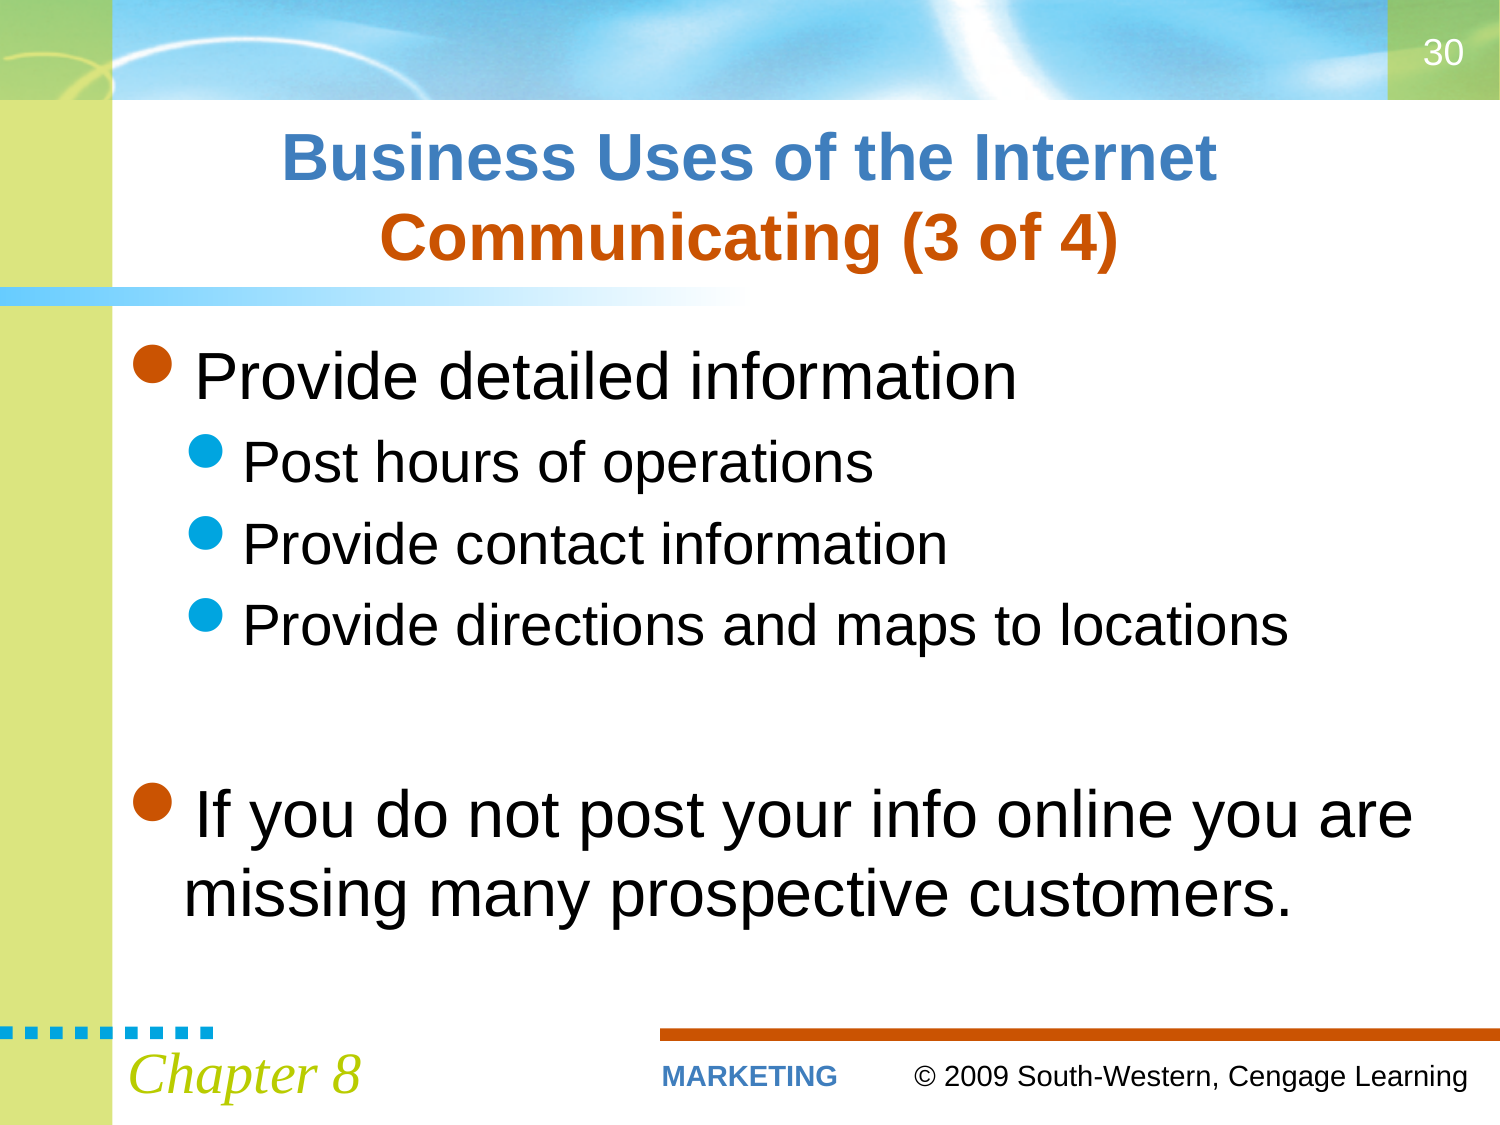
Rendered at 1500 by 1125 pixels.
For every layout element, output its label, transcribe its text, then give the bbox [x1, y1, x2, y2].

title Business Uses of the Internet Communicating (3 of 4) [112, 99, 1388, 288]
slide_number 30 [1387, 0, 1500, 101]
list Provide detailed information Post hours of operations Provide contact information Provide directions and maps to locations If you do not post your info online you are missing many prospective customers. [112, 324, 1451, 1001]
footer Chapter 8 [112, 1012, 638, 1113]
